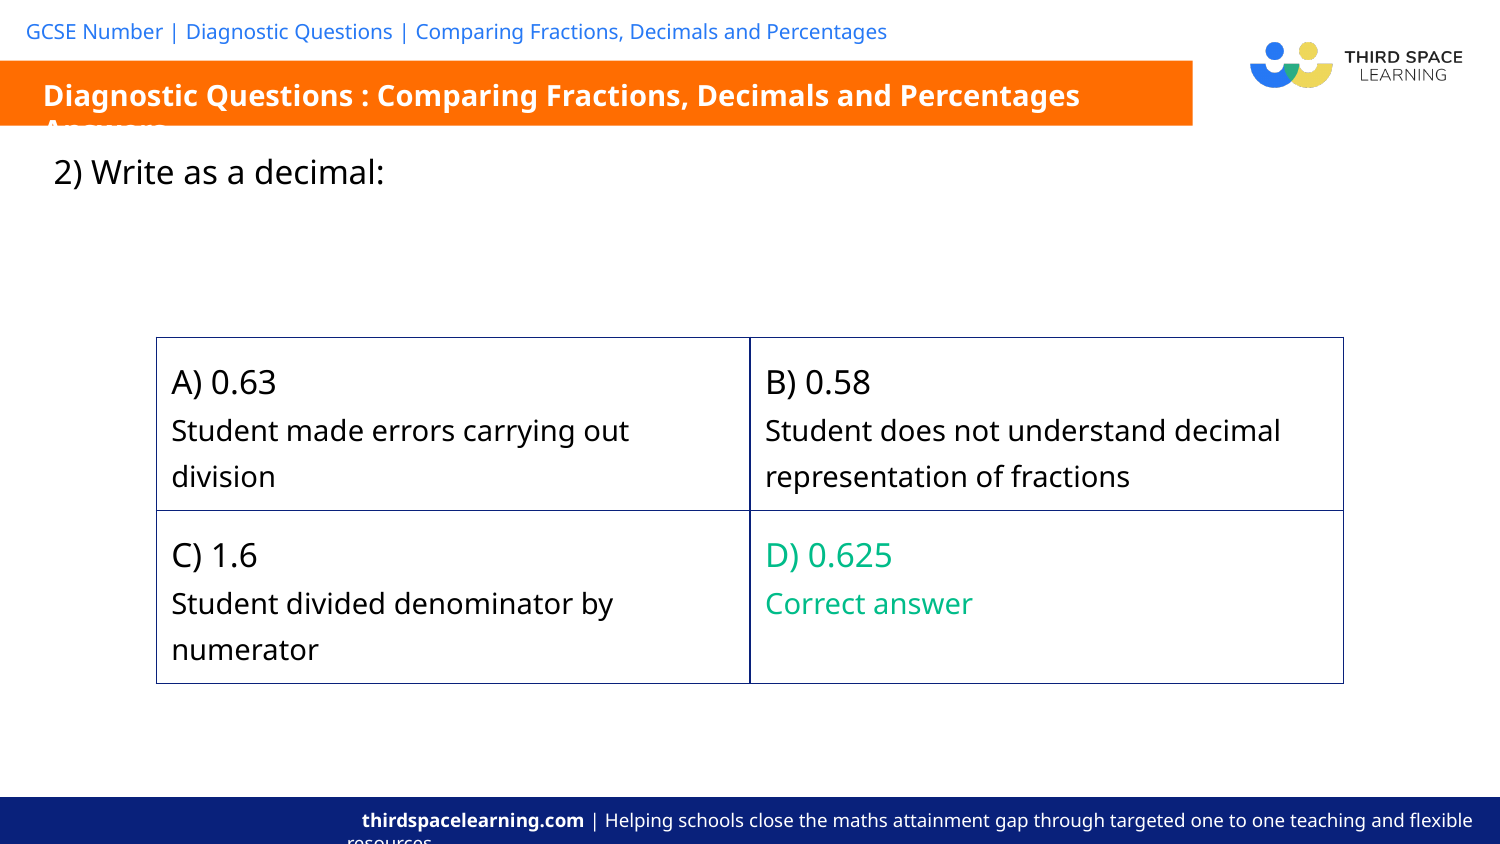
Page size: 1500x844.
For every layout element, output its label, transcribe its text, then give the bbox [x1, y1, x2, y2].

table_header A) 0.63 Student made errors carrying out division [157, 338, 749, 510]
picture [1250, 33, 1465, 99]
table_cell D) 0.625 Correct answer [751, 511, 1343, 683]
table_cell C) 1.6 Student divided denominator by numerator [157, 511, 749, 683]
text_box Diagnostic Questions : Comparing Fractions, Decimals and Percentages Answers [27, 61, 1184, 162]
table_header B) 0.58 Student does not understand decimal representation of fractions [751, 338, 1343, 510]
